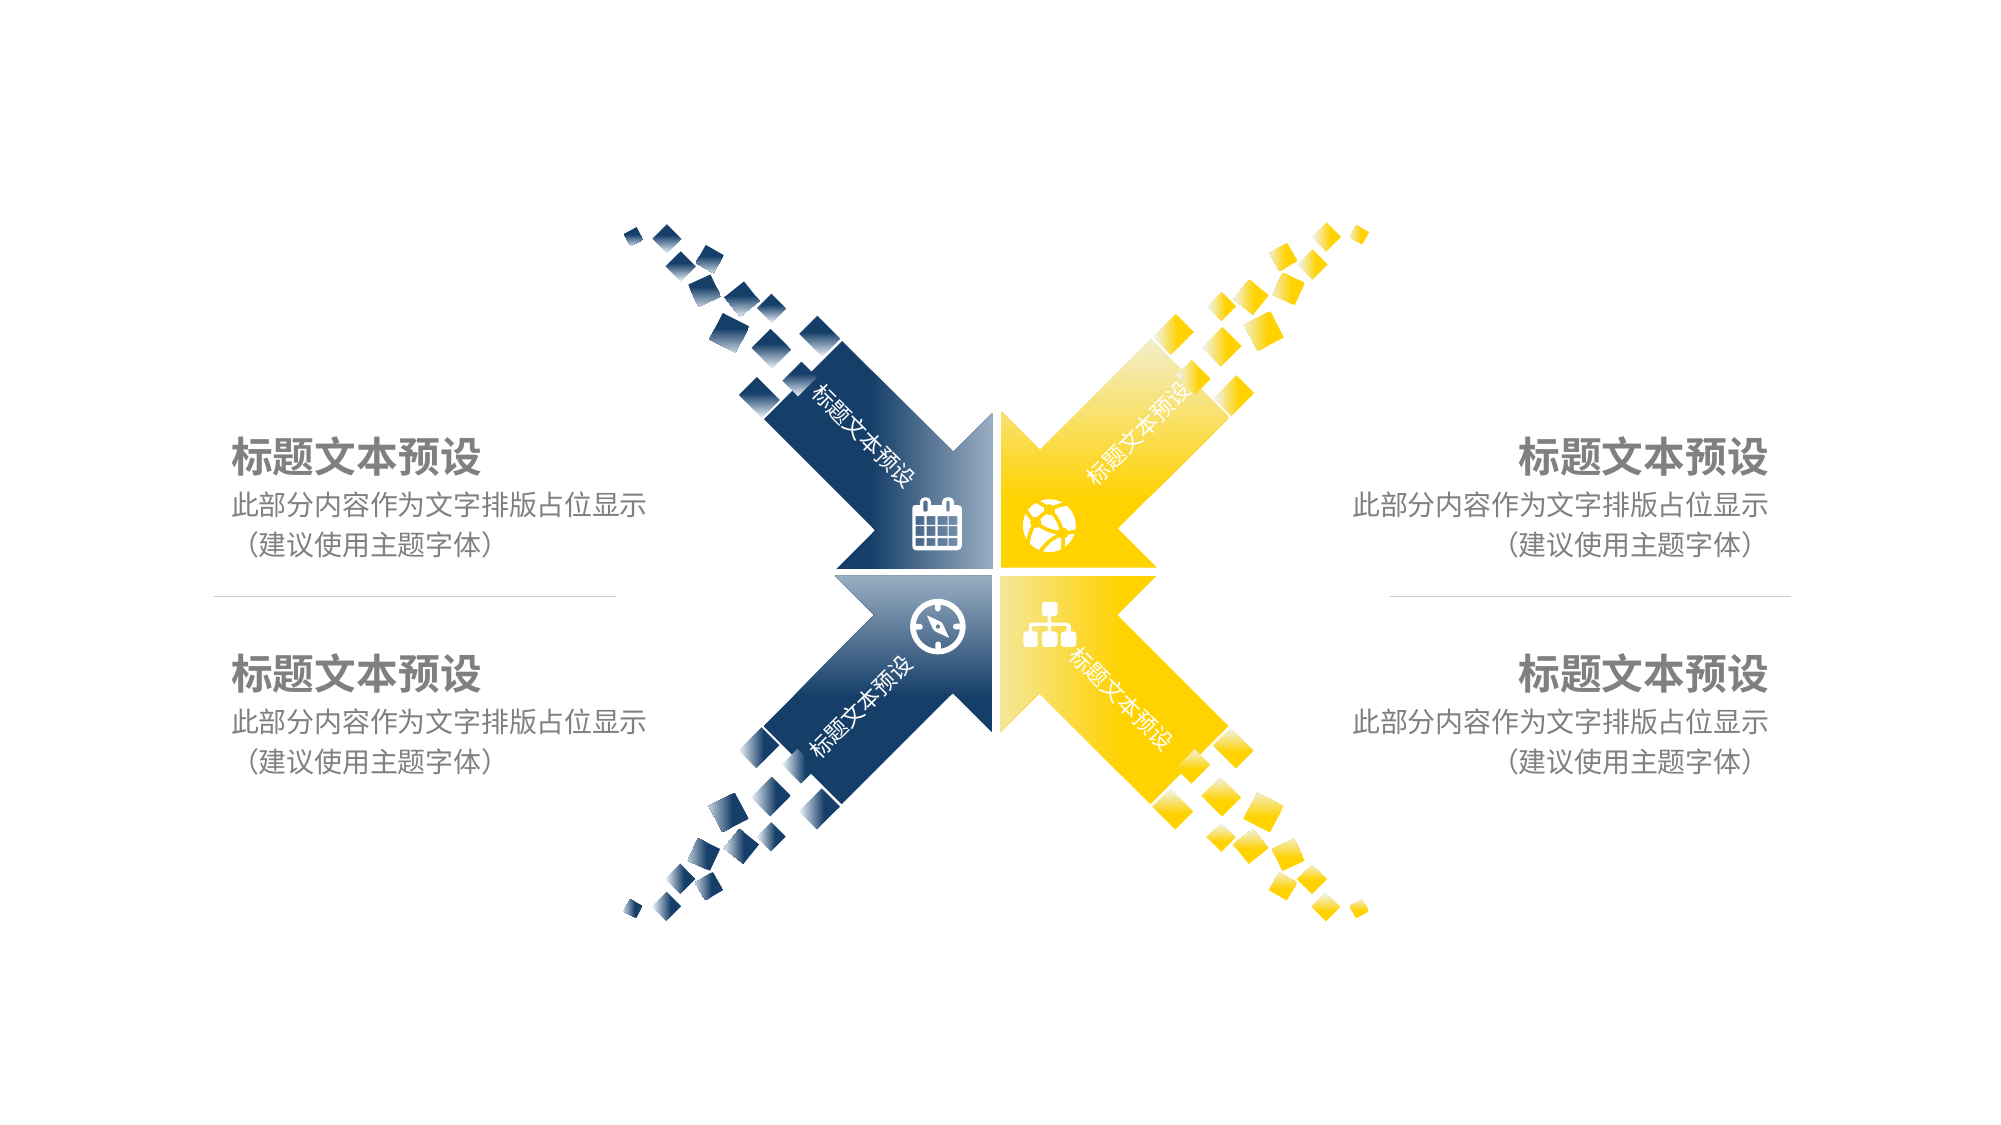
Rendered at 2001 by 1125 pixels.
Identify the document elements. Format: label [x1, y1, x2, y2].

text_box [214, 430, 1792, 782]
text_box [624, 782, 1369, 918]
text_box [624, 225, 1369, 430]
